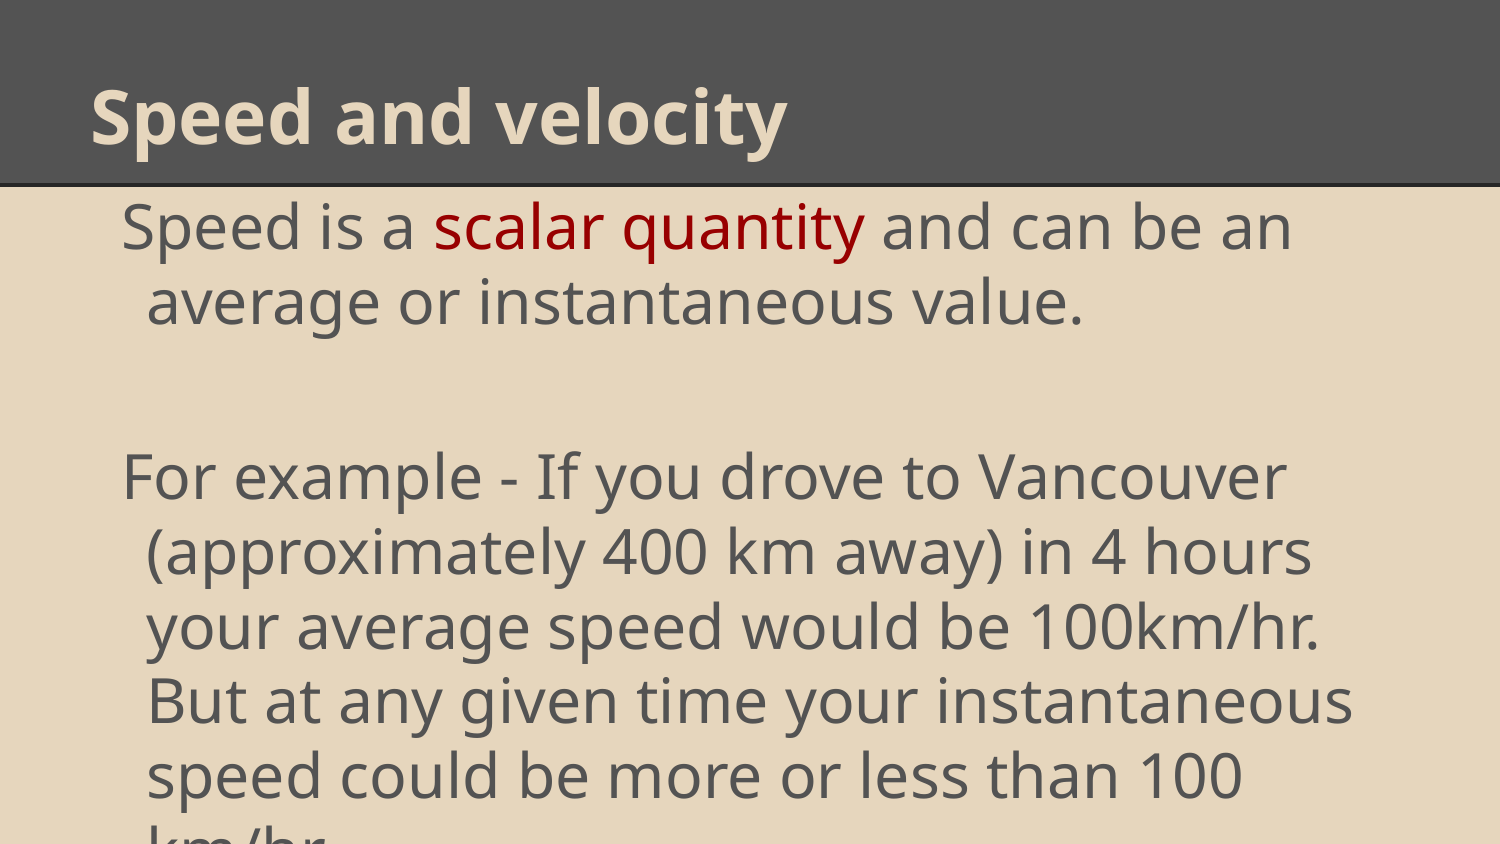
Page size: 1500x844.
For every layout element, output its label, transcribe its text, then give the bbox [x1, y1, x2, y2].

title Speed and velocity [75, 33, 1425, 171]
list Speed is a scalar quantity and can be an average or instantaneous value. For example - If you drove to Vancouver (approximately 400 km away) in 4 hours your average speed would be 100km/hr. But at any given time your instantaneous speed could be more or less than 100 km/hr. [75, 171, 1425, 783]
